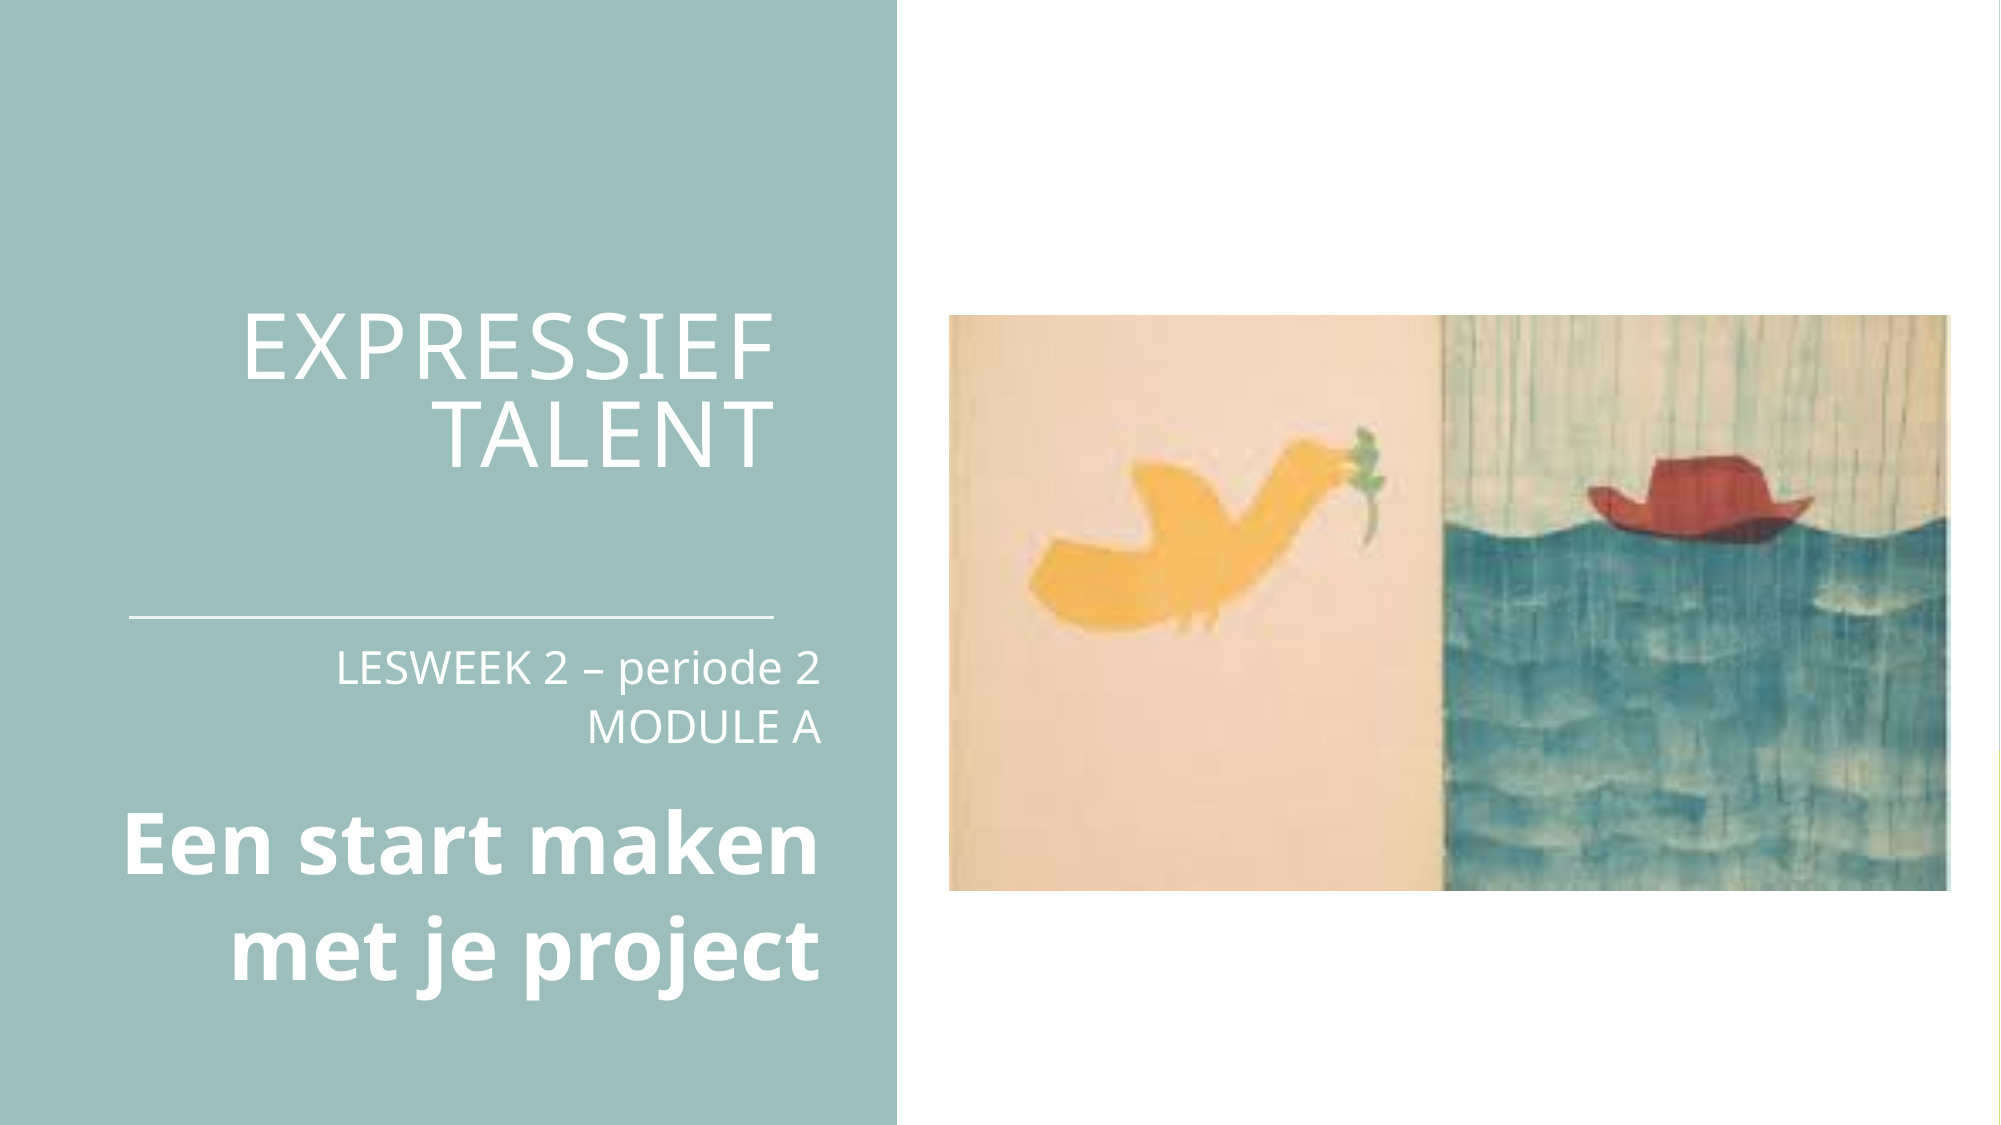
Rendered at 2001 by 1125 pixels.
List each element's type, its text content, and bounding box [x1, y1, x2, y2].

text_box [0, 0, 898, 1125]
subtitle LESWEEK 2 – periode 2 MODULE A Een start maken met je project [104, 631, 838, 1019]
picture [948, 314, 1952, 891]
text_box [898, 0, 2000, 1125]
title EXPRESSIEF TALENT [104, 104, 795, 603]
